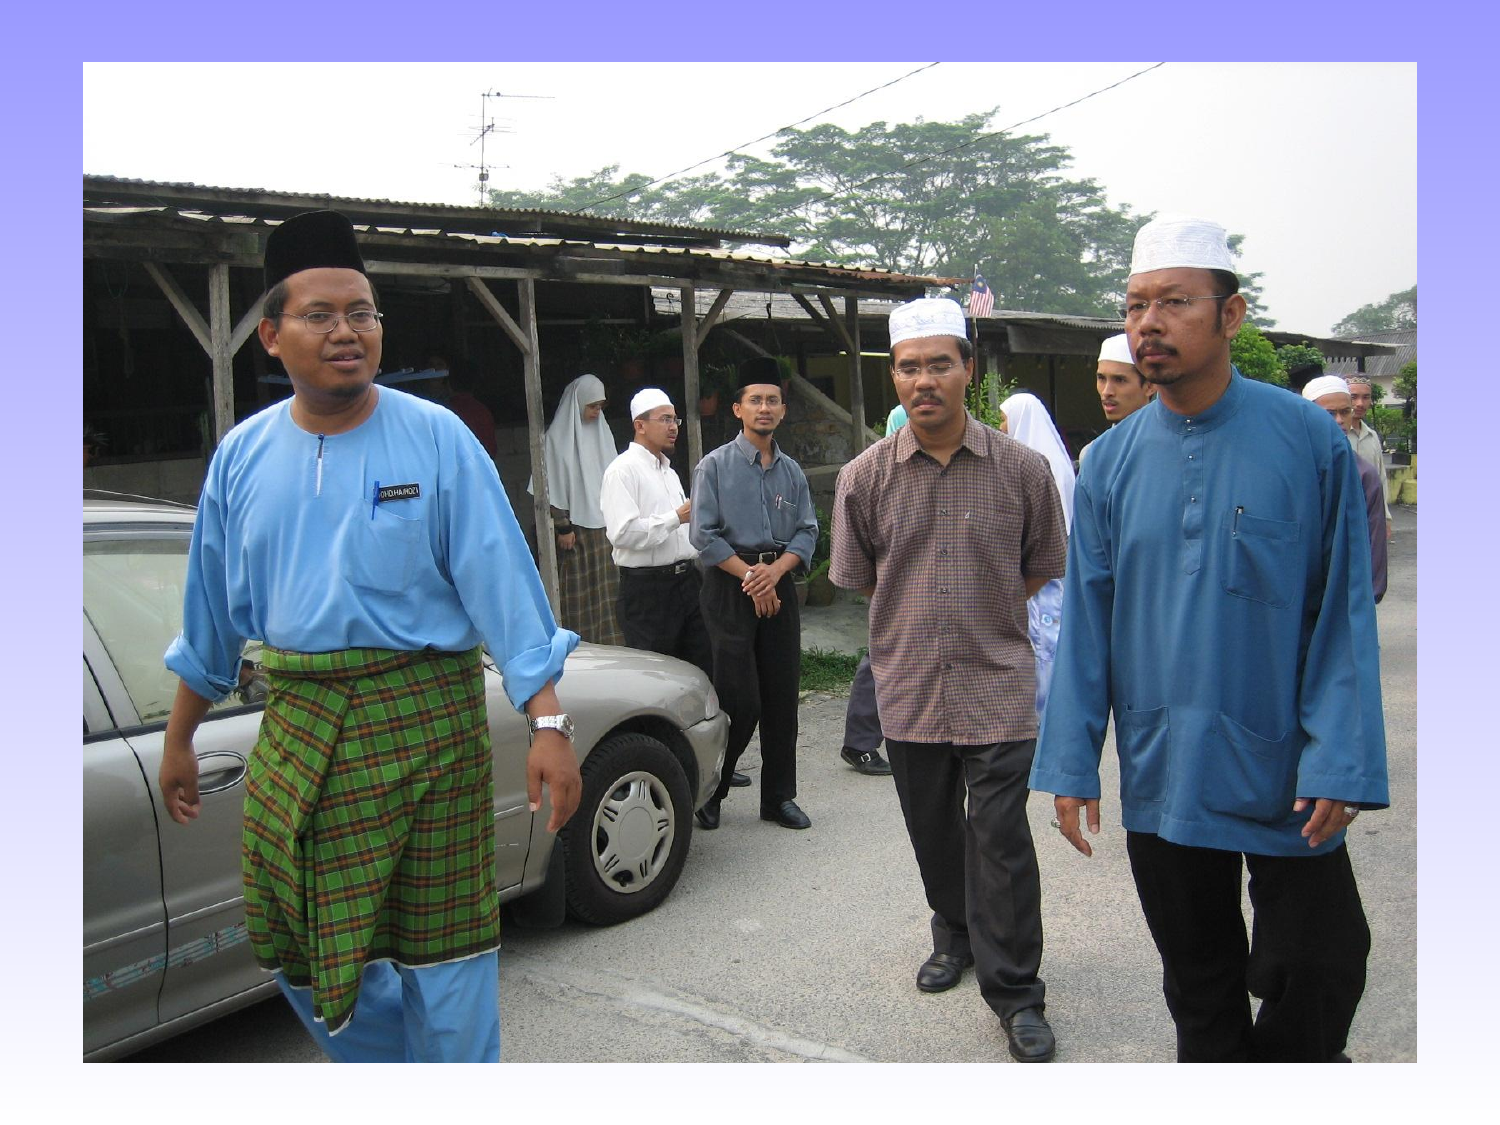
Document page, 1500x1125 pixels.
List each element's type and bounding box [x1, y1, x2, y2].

picture [83, 62, 1417, 1063]
